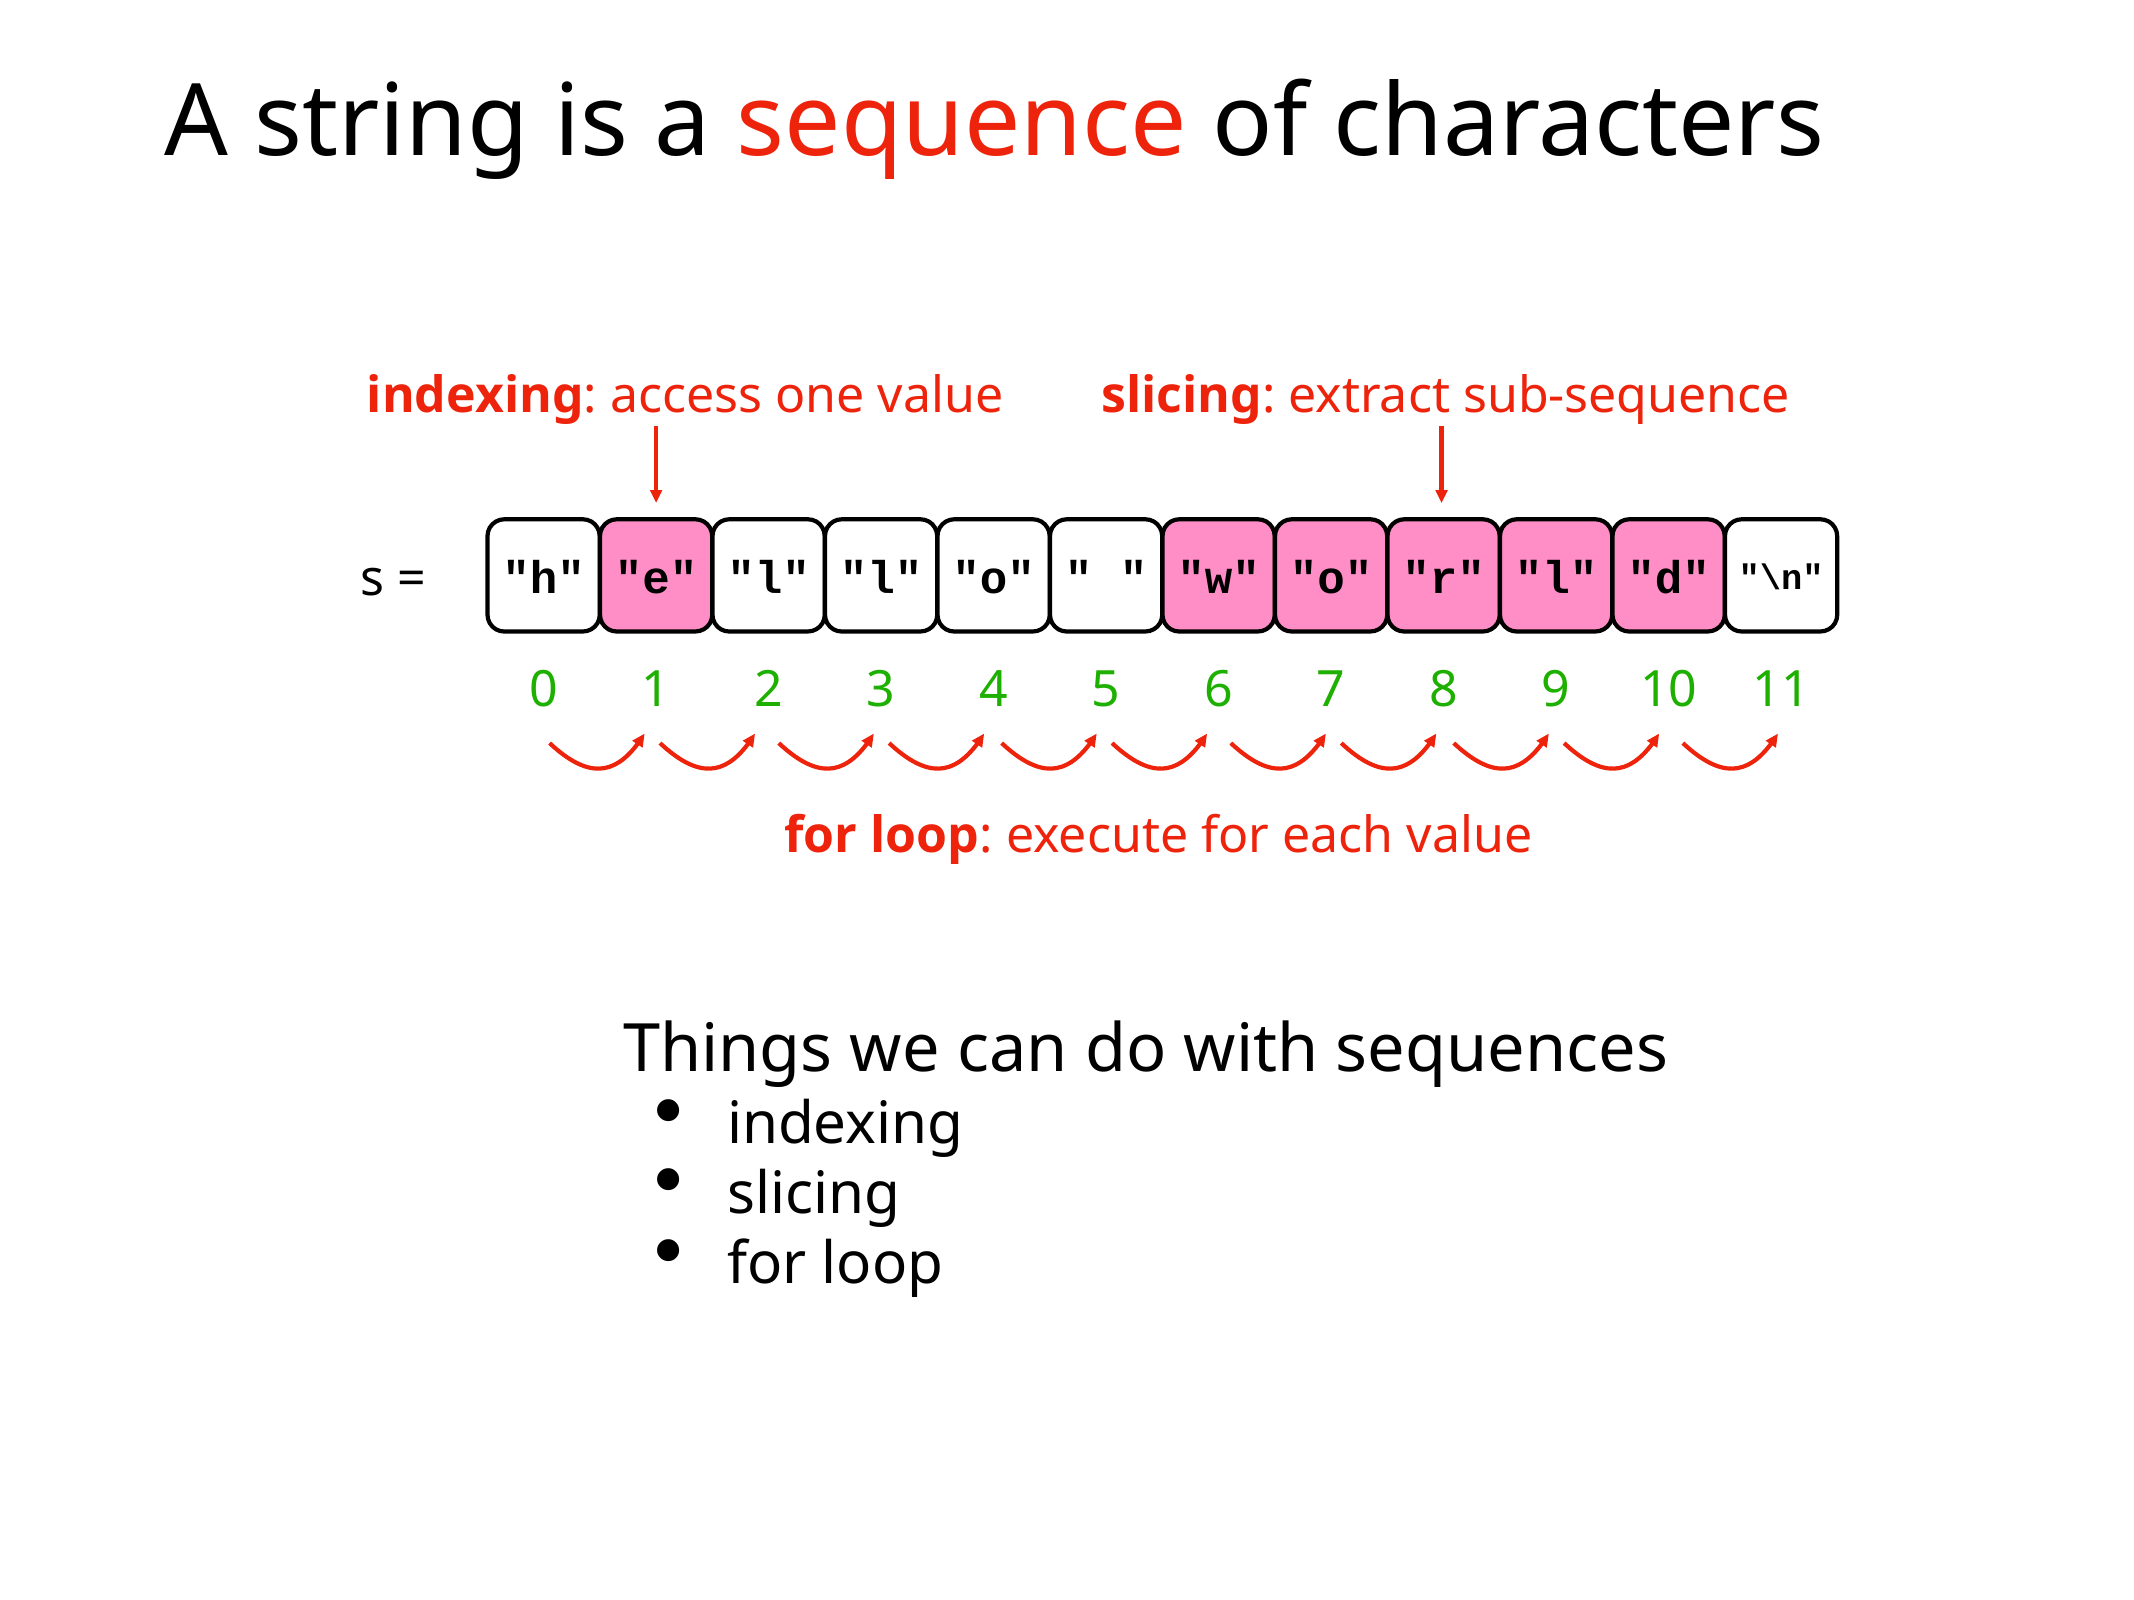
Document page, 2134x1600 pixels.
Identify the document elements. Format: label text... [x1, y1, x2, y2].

text_box 3 [858, 647, 904, 725]
text_box s = [352, 537, 448, 614]
text_box "l" [1500, 519, 1612, 632]
text_box 7 [1308, 647, 1354, 725]
text_box 1 [633, 647, 679, 725]
text_box "l" [712, 519, 825, 632]
text_box [1682, 733, 1778, 769]
text_box 2 [746, 647, 792, 725]
text_box [1001, 733, 1097, 769]
text_box "o" [937, 519, 1050, 632]
text_box 0 [521, 647, 567, 725]
text_box [1453, 733, 1549, 769]
text_box [549, 733, 645, 769]
text_box Things we can do with sequences indexing slicing for loop [614, 996, 1678, 1304]
text_box [889, 733, 985, 769]
text_box slicing: extract sub-sequence [1092, 353, 1799, 431]
text_box "w" [1162, 519, 1275, 632]
text_box [1230, 733, 1326, 769]
text_box "r" [1387, 519, 1500, 632]
text_box 4 [971, 647, 1017, 725]
text_box [649, 425, 663, 503]
text_box 6 [1196, 647, 1242, 725]
text_box [1435, 425, 1448, 503]
text_box for loop: execute for each value [776, 794, 1542, 872]
text_box " " [1050, 519, 1162, 632]
text_box [1111, 733, 1207, 769]
text_box [659, 733, 755, 769]
text_box "l" [825, 519, 937, 632]
text_box "h" [487, 519, 600, 632]
text_box "e" [600, 519, 712, 632]
text_box "\n" [1725, 519, 1838, 632]
text_box 9 [1533, 647, 1579, 725]
text_box [1564, 733, 1660, 769]
text_box 8 [1421, 647, 1467, 725]
text_box indexing: access one value [358, 353, 1013, 431]
text_box "o" [1275, 519, 1387, 632]
text_box "d" [1612, 519, 1725, 632]
title A string is a sequence of characters [155, 41, 1978, 191]
text_box 10 [1631, 647, 1706, 725]
text_box 5 [1083, 647, 1129, 725]
text_box [1341, 733, 1437, 769]
text_box [778, 733, 874, 769]
text_box 11 [1744, 647, 1818, 725]
